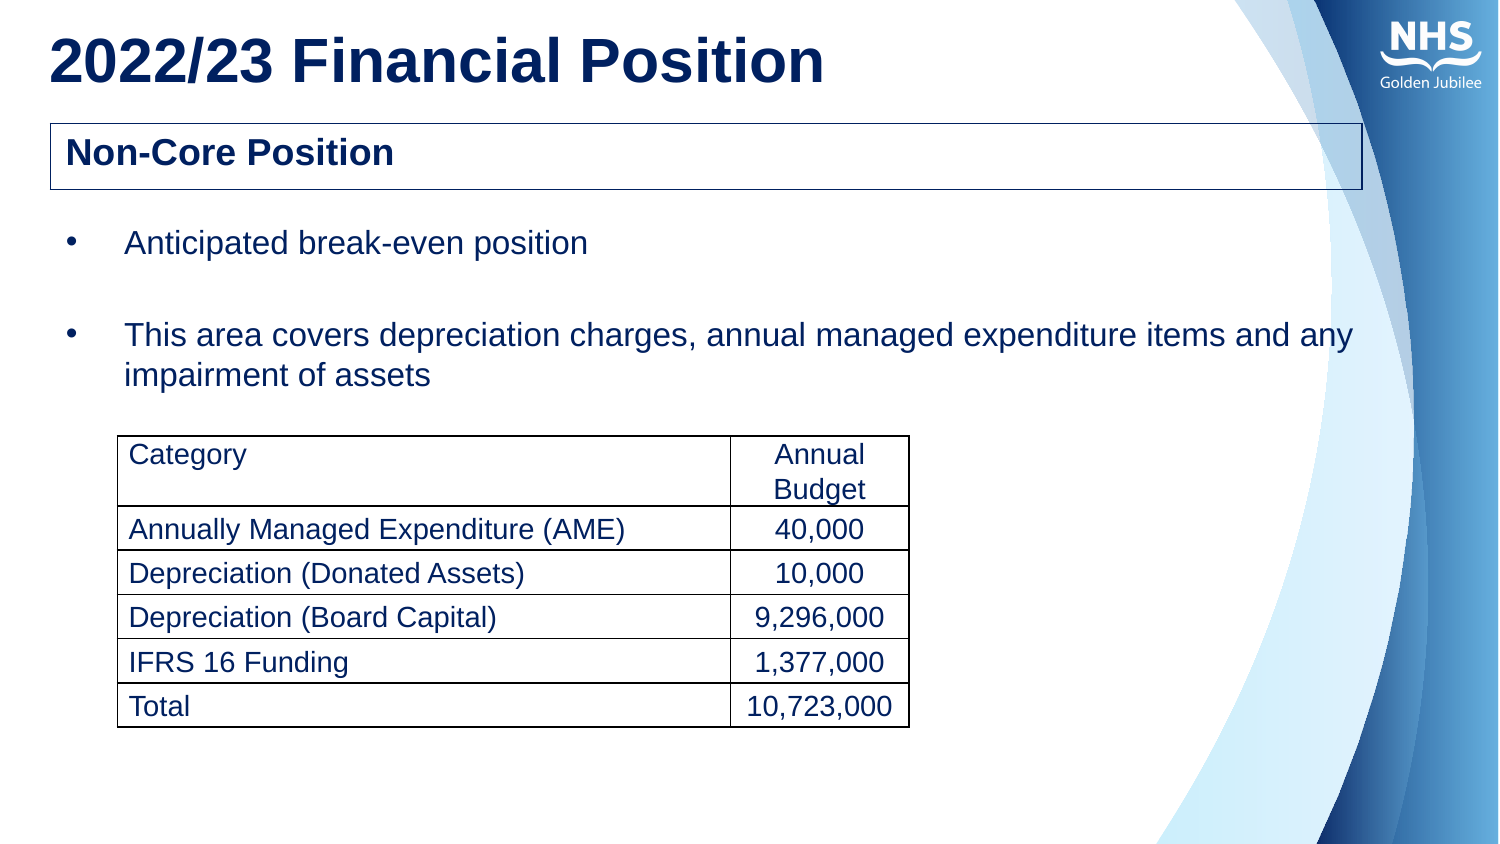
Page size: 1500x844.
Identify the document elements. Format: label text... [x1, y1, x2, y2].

table_cell 1,377,000 [731, 639, 908, 682]
table_cell Total [118, 684, 730, 726]
table_cell 9,296,000 [731, 595, 908, 638]
title 2022/23 Financial Position [49, 23, 1064, 95]
picture [1380, 21, 1482, 92]
table_cell IFRS 16 Funding [118, 639, 730, 682]
table_cell Depreciation (Board Capital) [118, 595, 730, 638]
table_header Non-Core Position [51, 124, 1361, 189]
table_cell Annually Managed Expenditure (AME) [118, 507, 730, 549]
table_header Category [118, 437, 730, 505]
table_cell 10,000 [731, 551, 908, 594]
table_cell 40,000 [731, 507, 908, 549]
table_cell Depreciation (Donated Assets) [118, 551, 730, 594]
text_box Anticipated break-even position This area covers depreciation charges, annual managed expenditure items and any impairment of assets [49, 220, 1390, 828]
table_cell 10,723,000 [731, 684, 908, 726]
table_header Annual Budget [731, 437, 908, 505]
